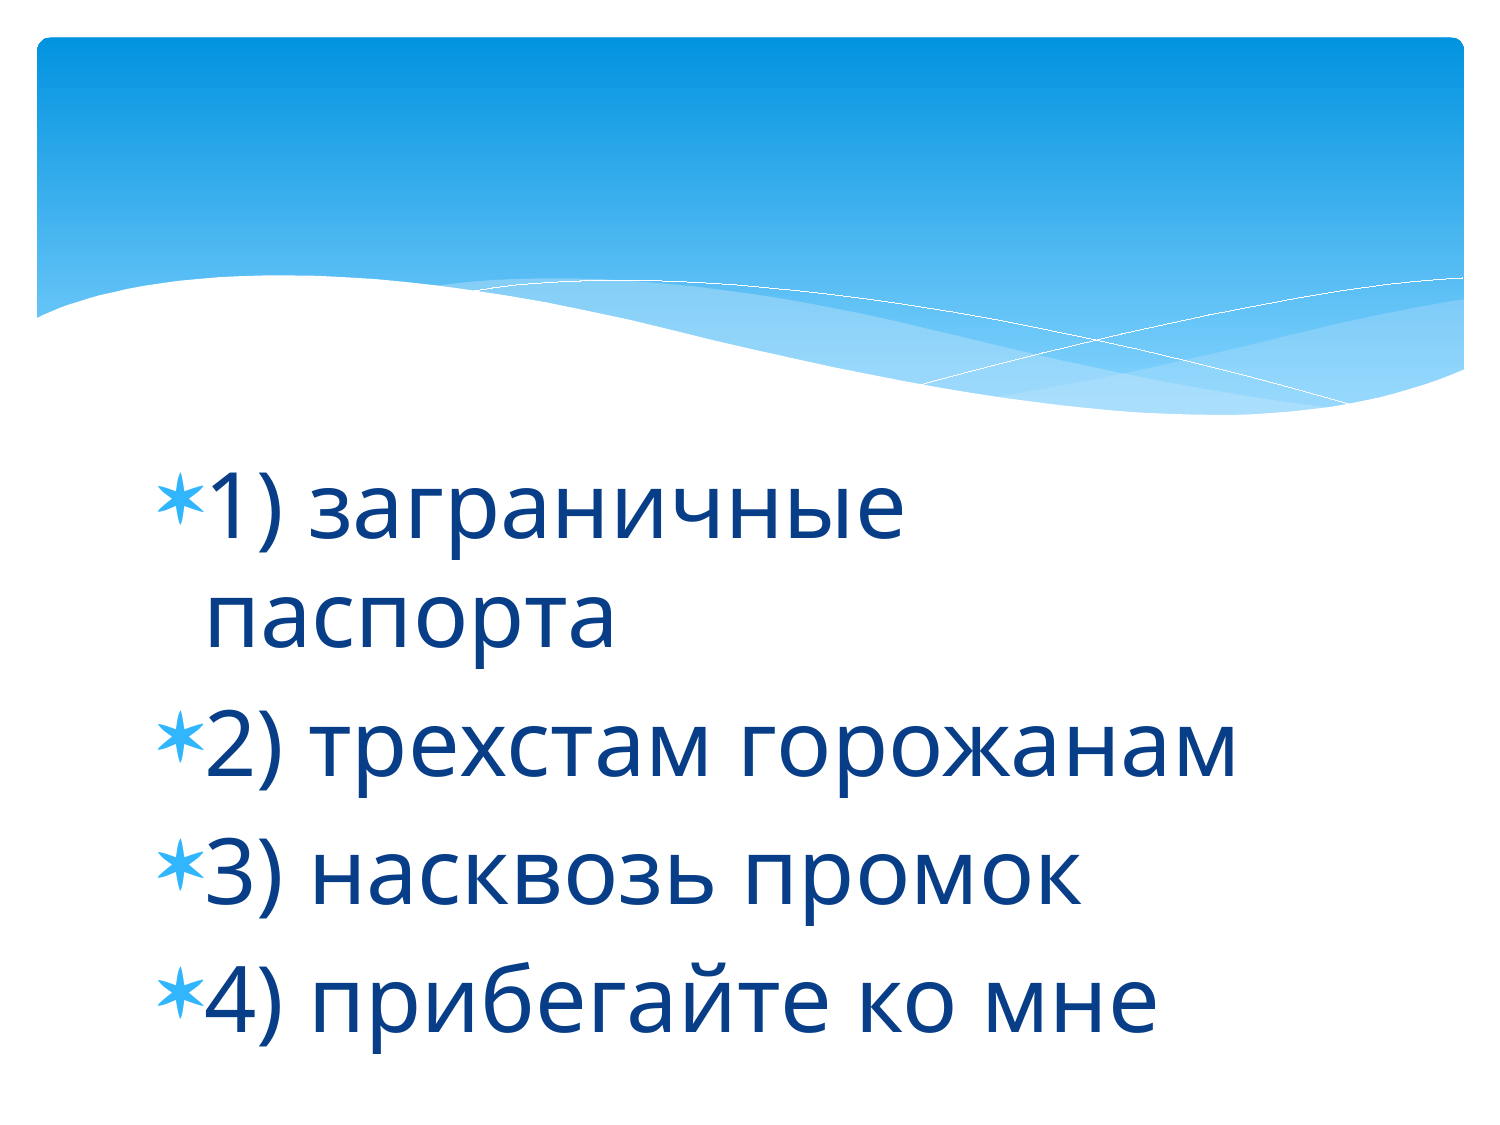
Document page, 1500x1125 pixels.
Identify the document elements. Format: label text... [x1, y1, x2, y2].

list 1) заграничные паспорта 2) трехстам горожанам 3) насквозь промок 4) прибегайте ко мне [143, 438, 1359, 1005]
